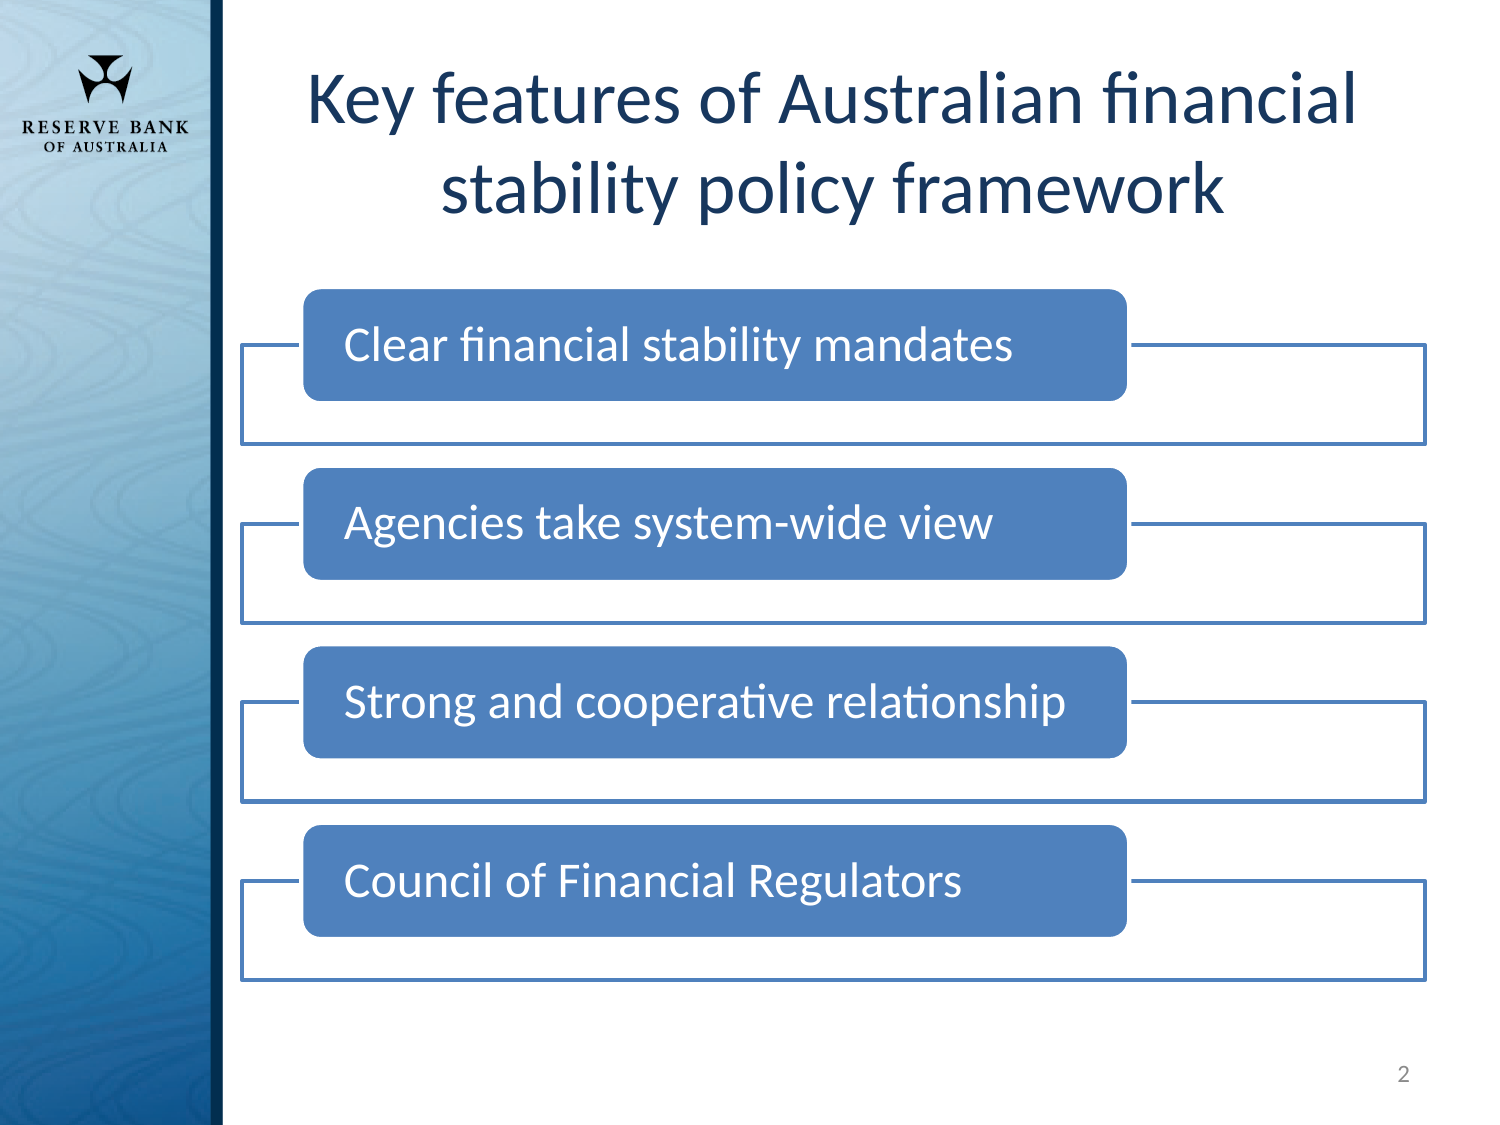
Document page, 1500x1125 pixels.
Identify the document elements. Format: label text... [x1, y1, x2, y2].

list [241, 262, 1426, 1006]
slide_number 2 [1074, 1042, 1425, 1103]
picture [0, 0, 223, 1125]
title Key features of Australian financial stability policy framework [242, 45, 1425, 233]
